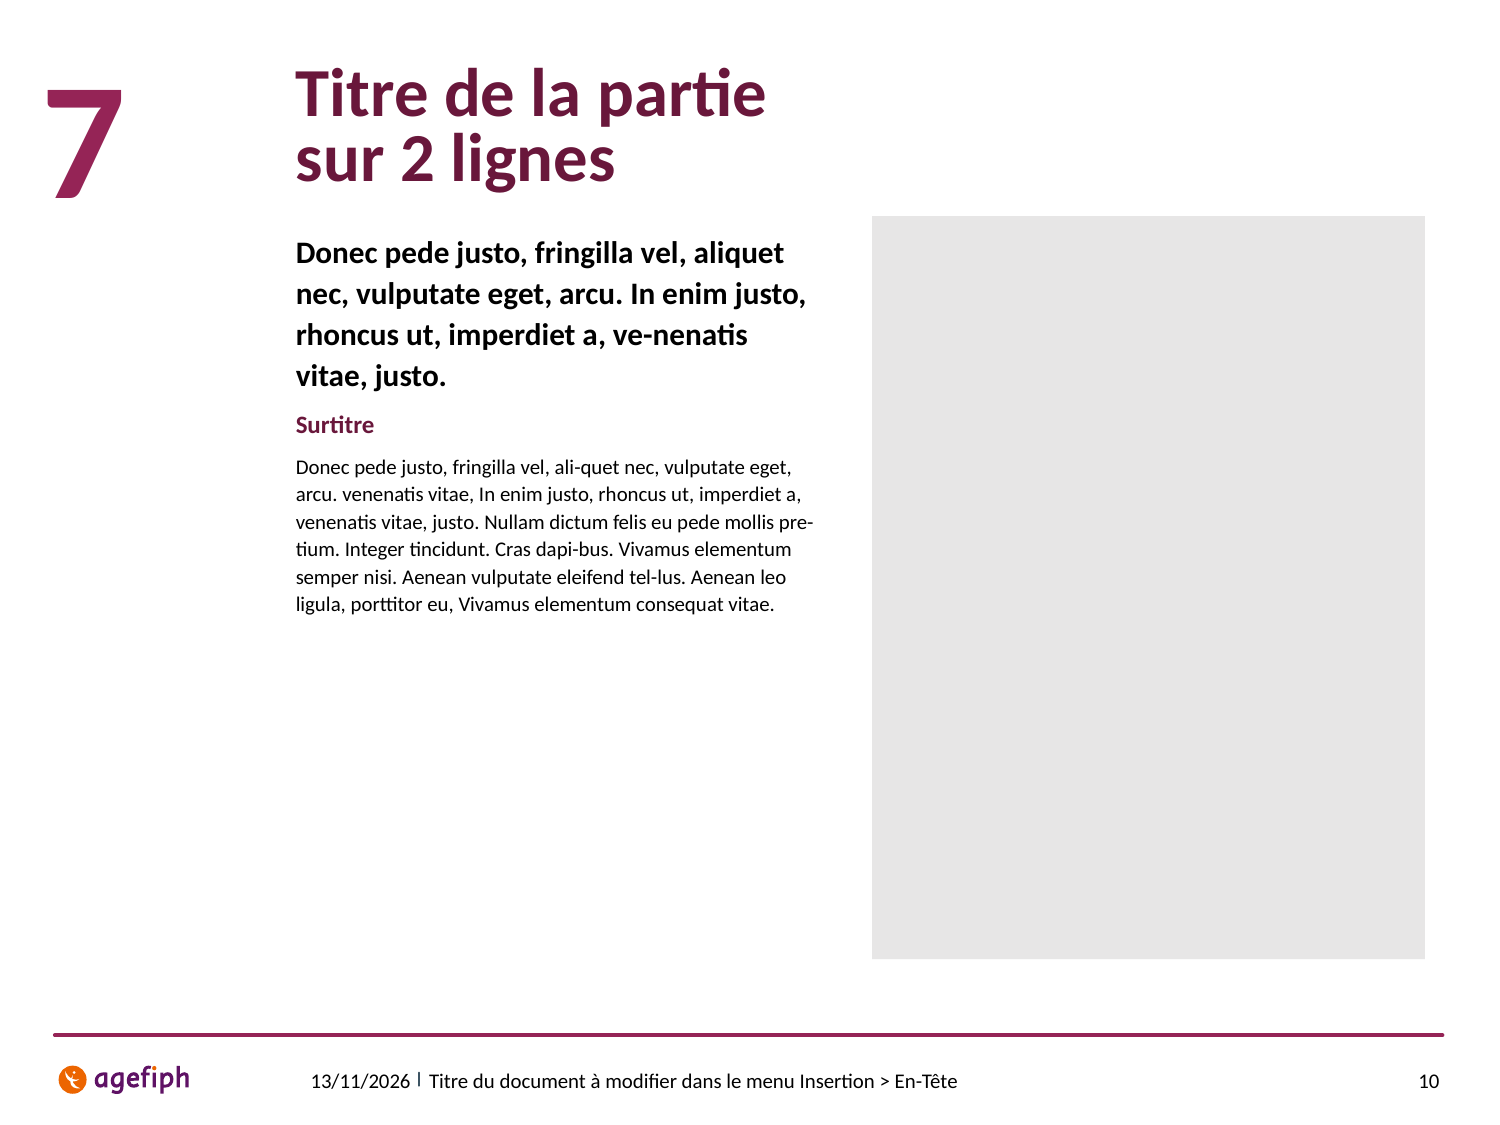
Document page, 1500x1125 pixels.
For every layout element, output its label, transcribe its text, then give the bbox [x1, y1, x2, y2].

list 7 [41, 43, 249, 201]
footer Titre du document à modifier dans le menu Insertion > En-Tête [414, 1051, 1086, 1111]
title Titre de la partie sur 2 lignes [280, 71, 1427, 187]
text_box [871, 215, 1426, 960]
list Donec pede justo, fringilla vel, aliquet nec, vulputate eget, arcu. In enim justo, rhoncus ut, imperdiet a, ve-nenatis vitae, justo. Surtitre Donec pede justo, fringilla vel, ali-quet nec, vulputate eget, arcu. venenatis vitae, In enim justo, rhoncus ut, imperdiet a, venenatis vitae, justo. Nullam dictum felis eu pede mollis pre-tium. Integer tincidunt. Cras dapi-bus. Vivamus elementum semper nisi. Aenean vulputate eleifend tel-lus. Aenean leo ligula, porttitor eu, Vivamus elementum consequat vitae. [280, 220, 836, 1014]
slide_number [254, 1051, 414, 1111]
slide_number 10 [1116, 1051, 1455, 1111]
